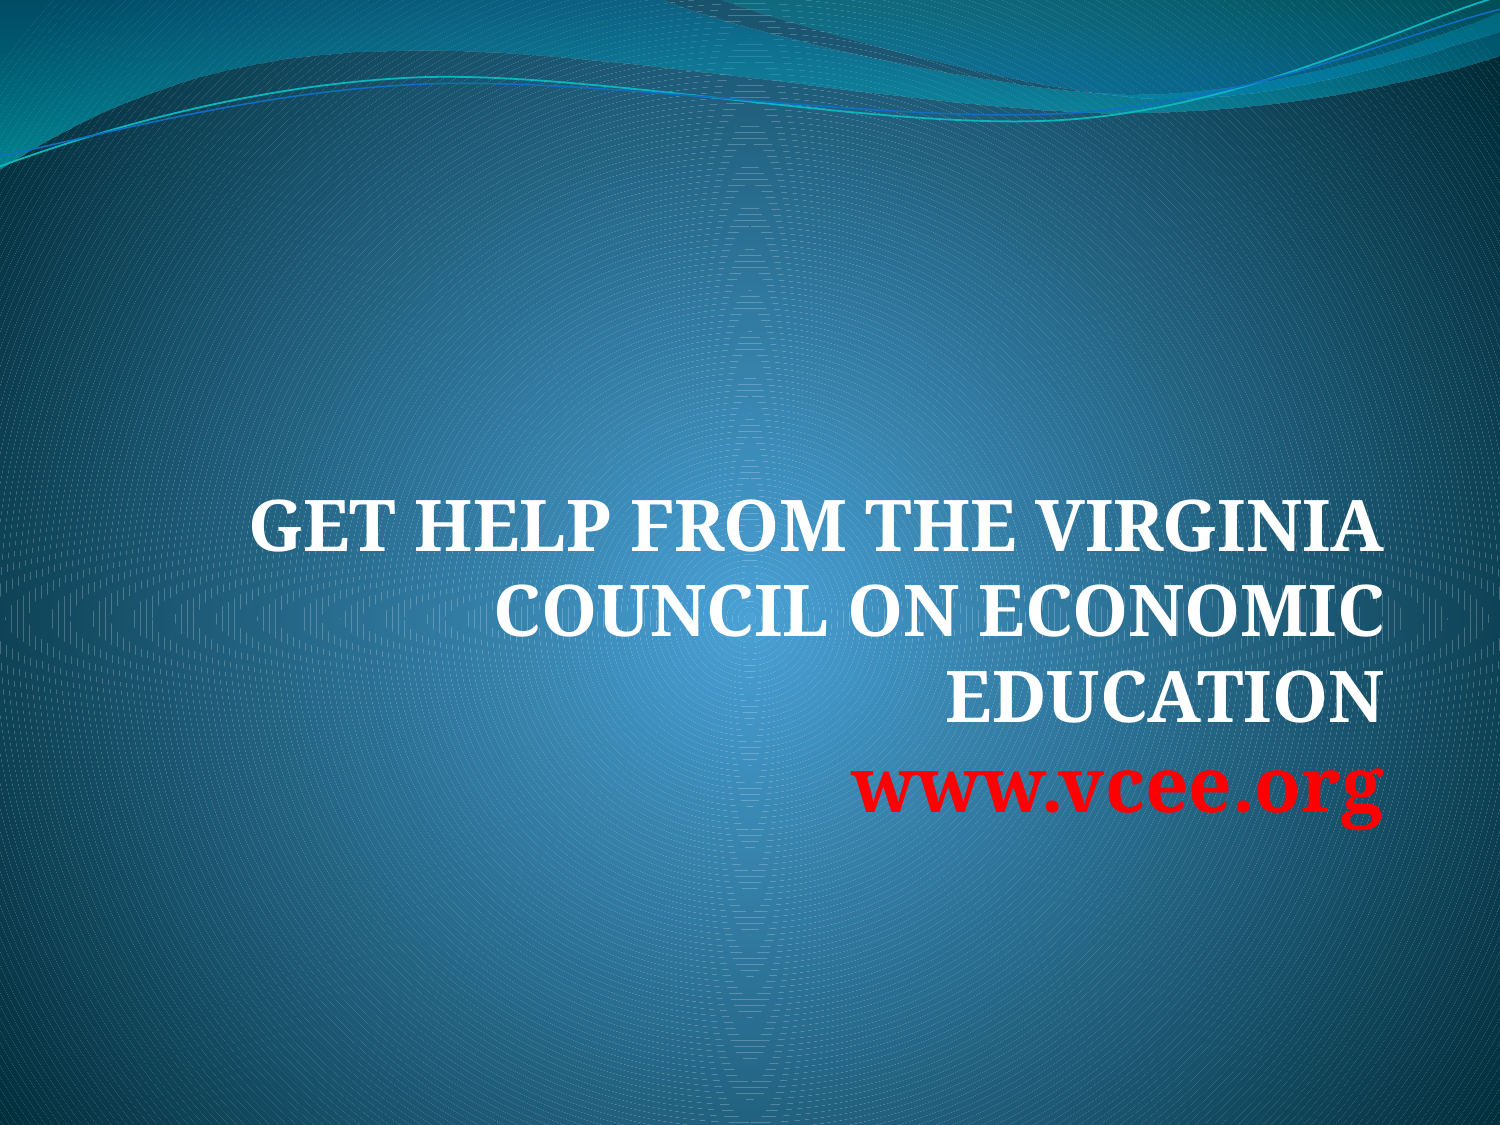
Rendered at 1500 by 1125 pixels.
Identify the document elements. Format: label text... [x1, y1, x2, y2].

title GET HELP FROM THE VIRGINIA COUNCIL ON ECONOMIC EDUCATION www.vcee.org [112, 474, 1388, 829]
